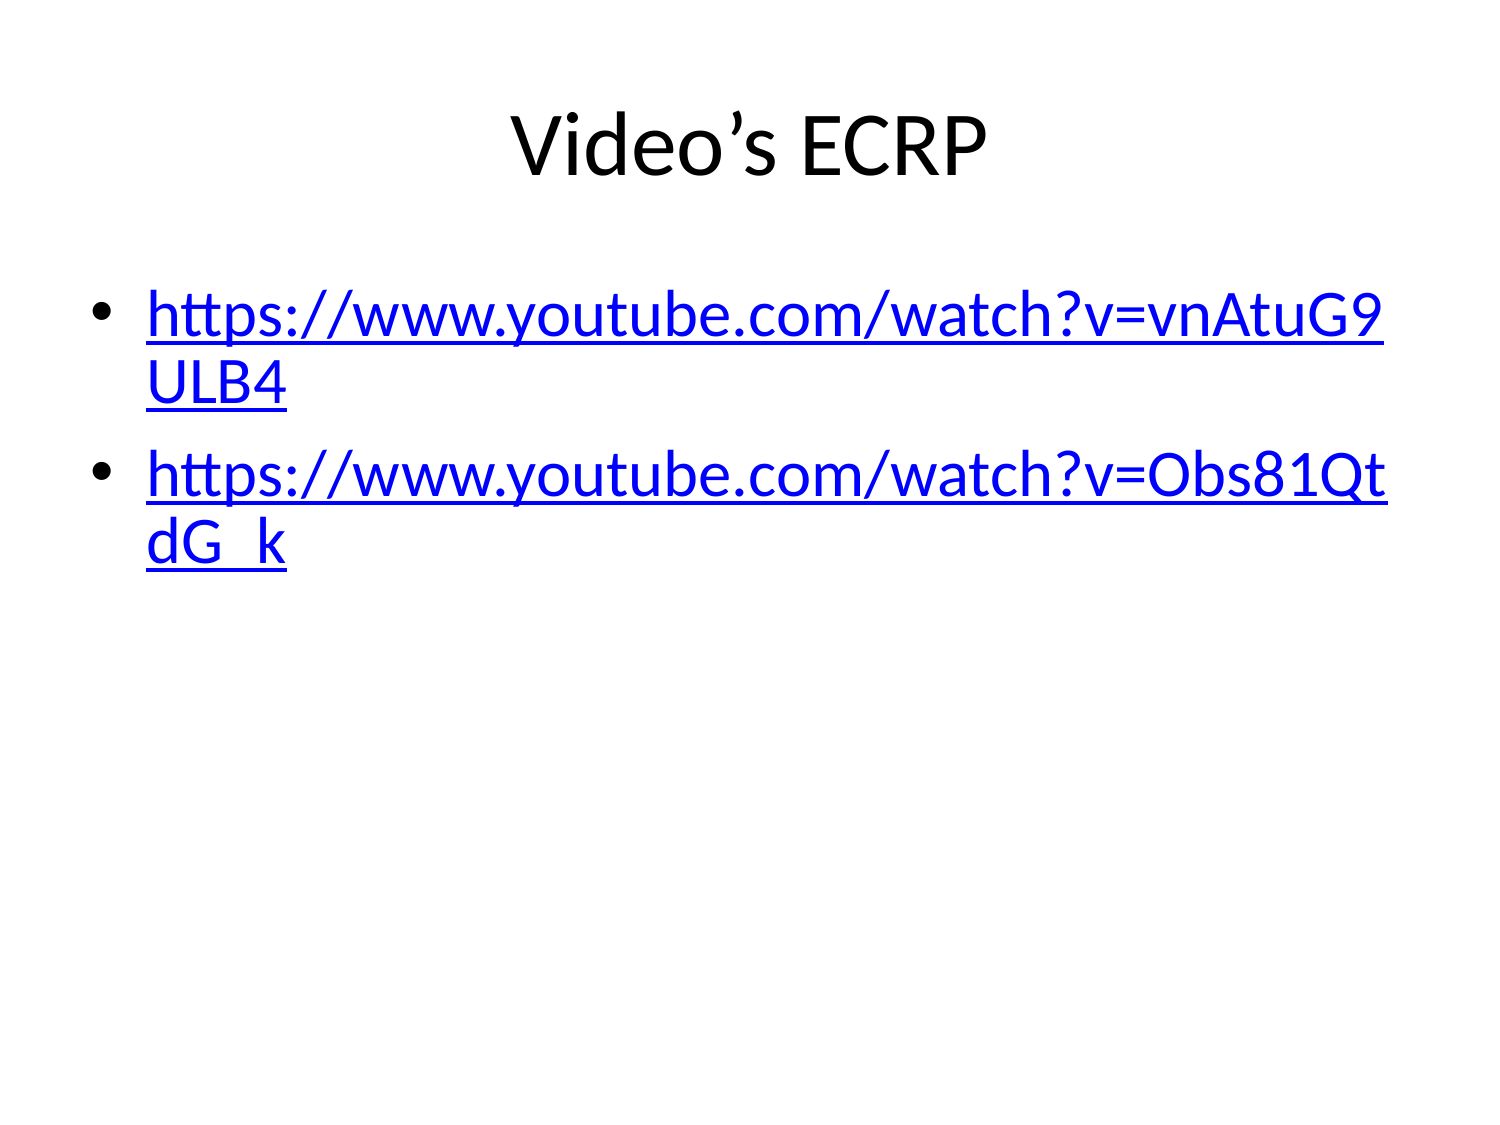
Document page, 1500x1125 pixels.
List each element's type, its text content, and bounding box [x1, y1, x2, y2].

list https://www.youtube.com/watch?v=vnAtuG9ULB4 https://www.youtube.com/watch?v=Obs81QtdG_k [75, 262, 1425, 1005]
title Video’s ECRP [75, 45, 1425, 233]
